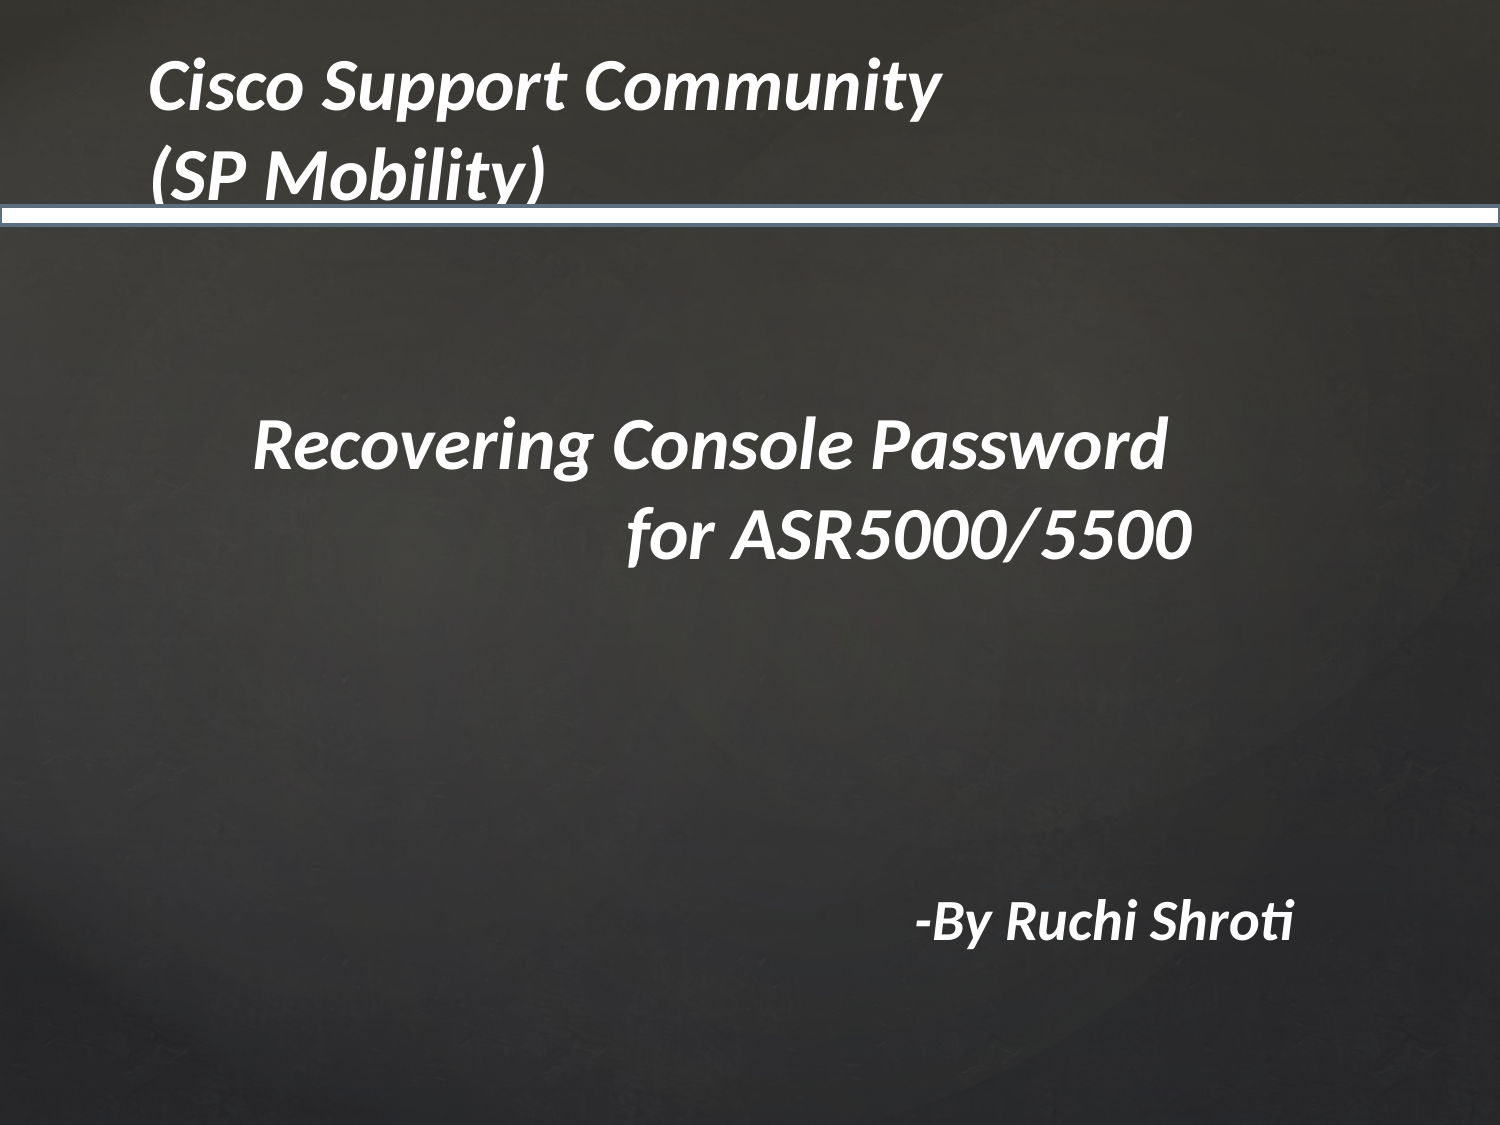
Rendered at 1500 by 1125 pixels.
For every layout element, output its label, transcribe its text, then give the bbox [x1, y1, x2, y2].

text_box Recovering Console Password for ASR5000/5500 [237, 387, 1325, 583]
text_box -By Ruchi Shroti [900, 875, 1434, 960]
text_box [0, 204, 1500, 227]
text_box Cisco Support Community (SP Mobility) [133, 28, 1222, 204]
